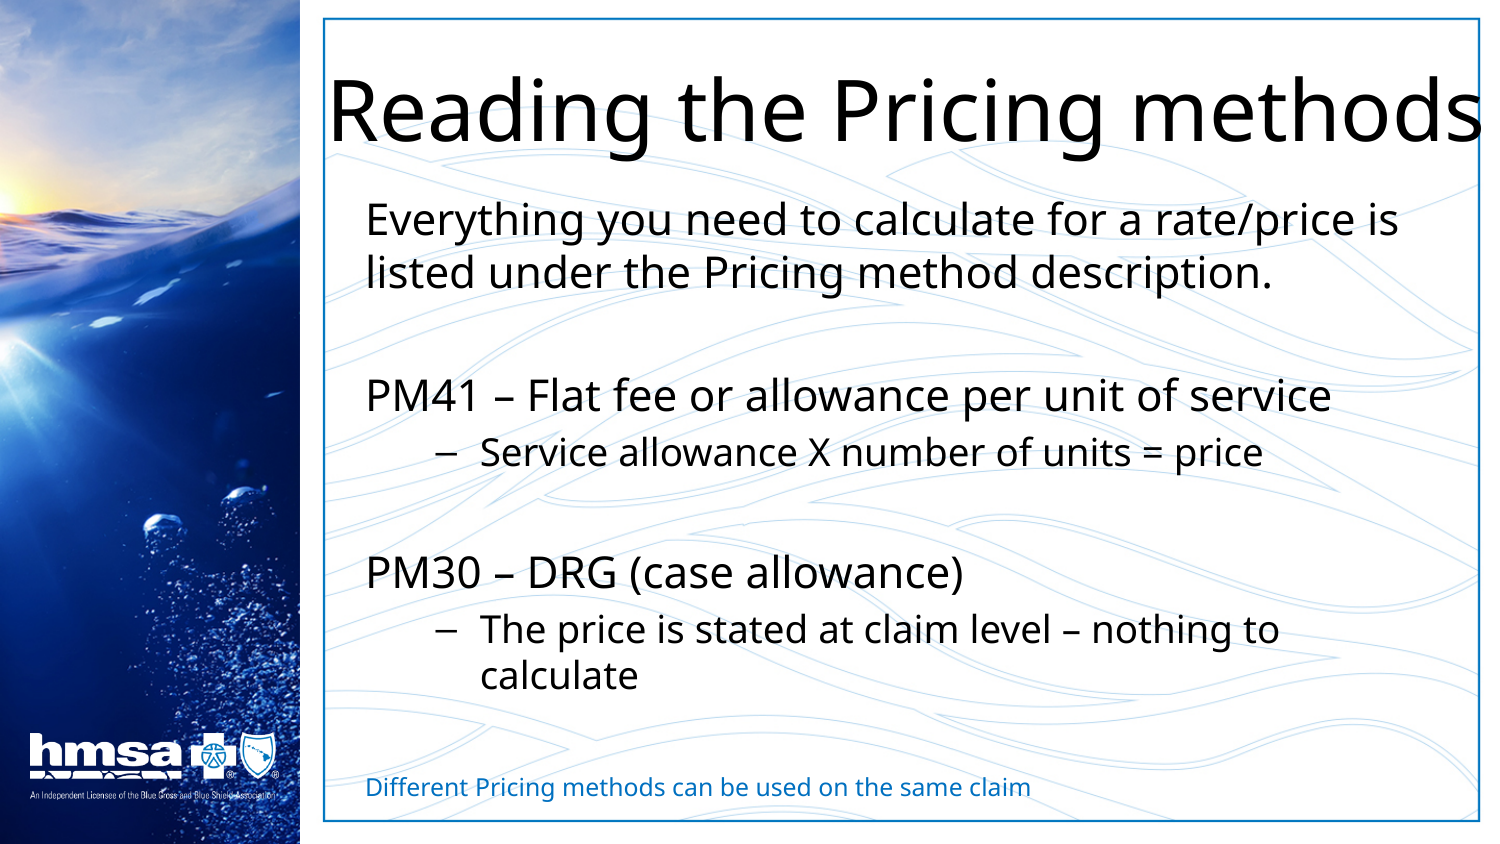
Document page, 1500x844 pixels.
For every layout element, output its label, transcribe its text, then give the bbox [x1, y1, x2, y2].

title Reading the Pricing methods [306, 46, 1500, 167]
list Everything you need to calculate for a rate/price is listed under the Pricing method description. PM41 – Flat fee or allowance per unit of service Service allowance X number of units = price PM30 – DRG (case allowance) The price is stated at claim level – nothing to calculate Different Pricing methods can be used on the same claim [350, 184, 1463, 810]
picture [0, 0, 1500, 844]
